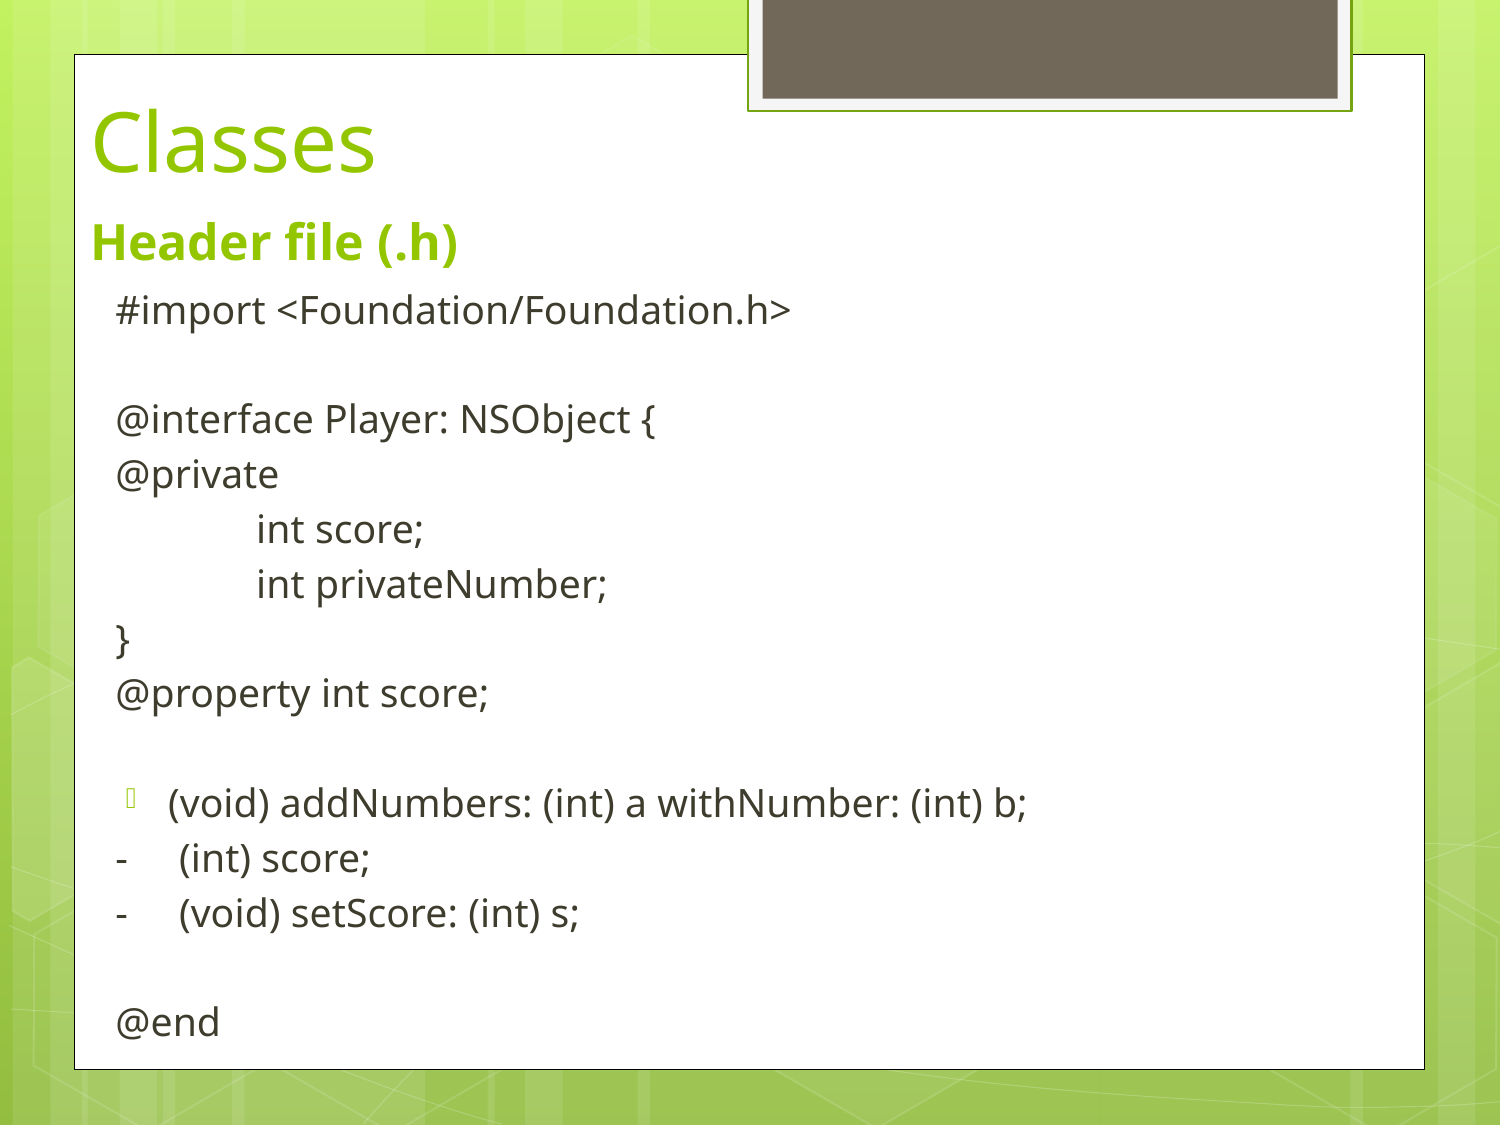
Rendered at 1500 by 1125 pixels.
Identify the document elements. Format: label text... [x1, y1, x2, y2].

list #import <Foundation/Foundation.h> @interface Player: NSObject { @private int score; int privateNumber; } @property int score; (void) addNumbers: (int) a withNumber: (int) b; - (int) score; - (void) setScore: (int) s; @end [100, 277, 1388, 1059]
title Classes [75, 45, 1425, 197]
list Header file (.h) [75, 172, 1376, 278]
